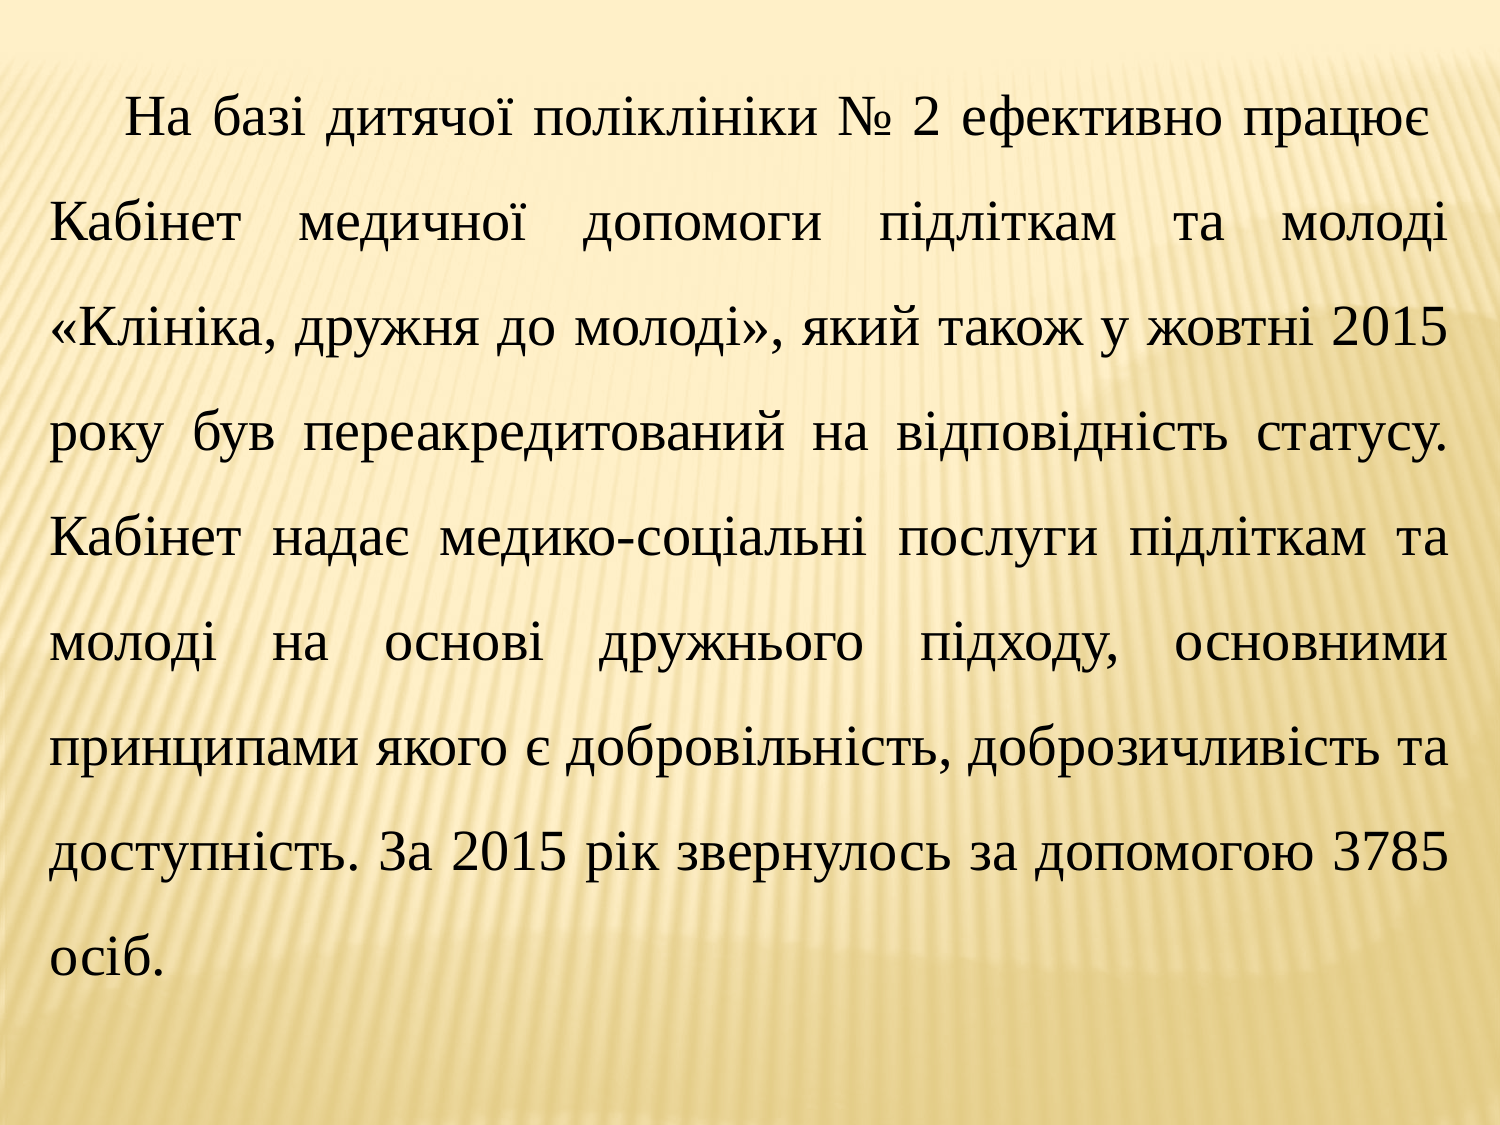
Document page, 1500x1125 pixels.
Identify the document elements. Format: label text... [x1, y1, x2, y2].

text_box На базі дитячої поліклініки № 2 ефективно працює Кабінет медичної допомоги підліткам та молоді «Клініка, дружня до молоді», який також у жовтні 2015 року був переакредитований на відповідність статусу. Кабінет надає медико-соціальні послуги підліткам та молоді на основі дружнього підходу, основними принципами якого є добровільність, доброзичливість та доступність. За 2015 рік звернулось за допомогою 3785 осіб. [35, 35, 1465, 1065]
